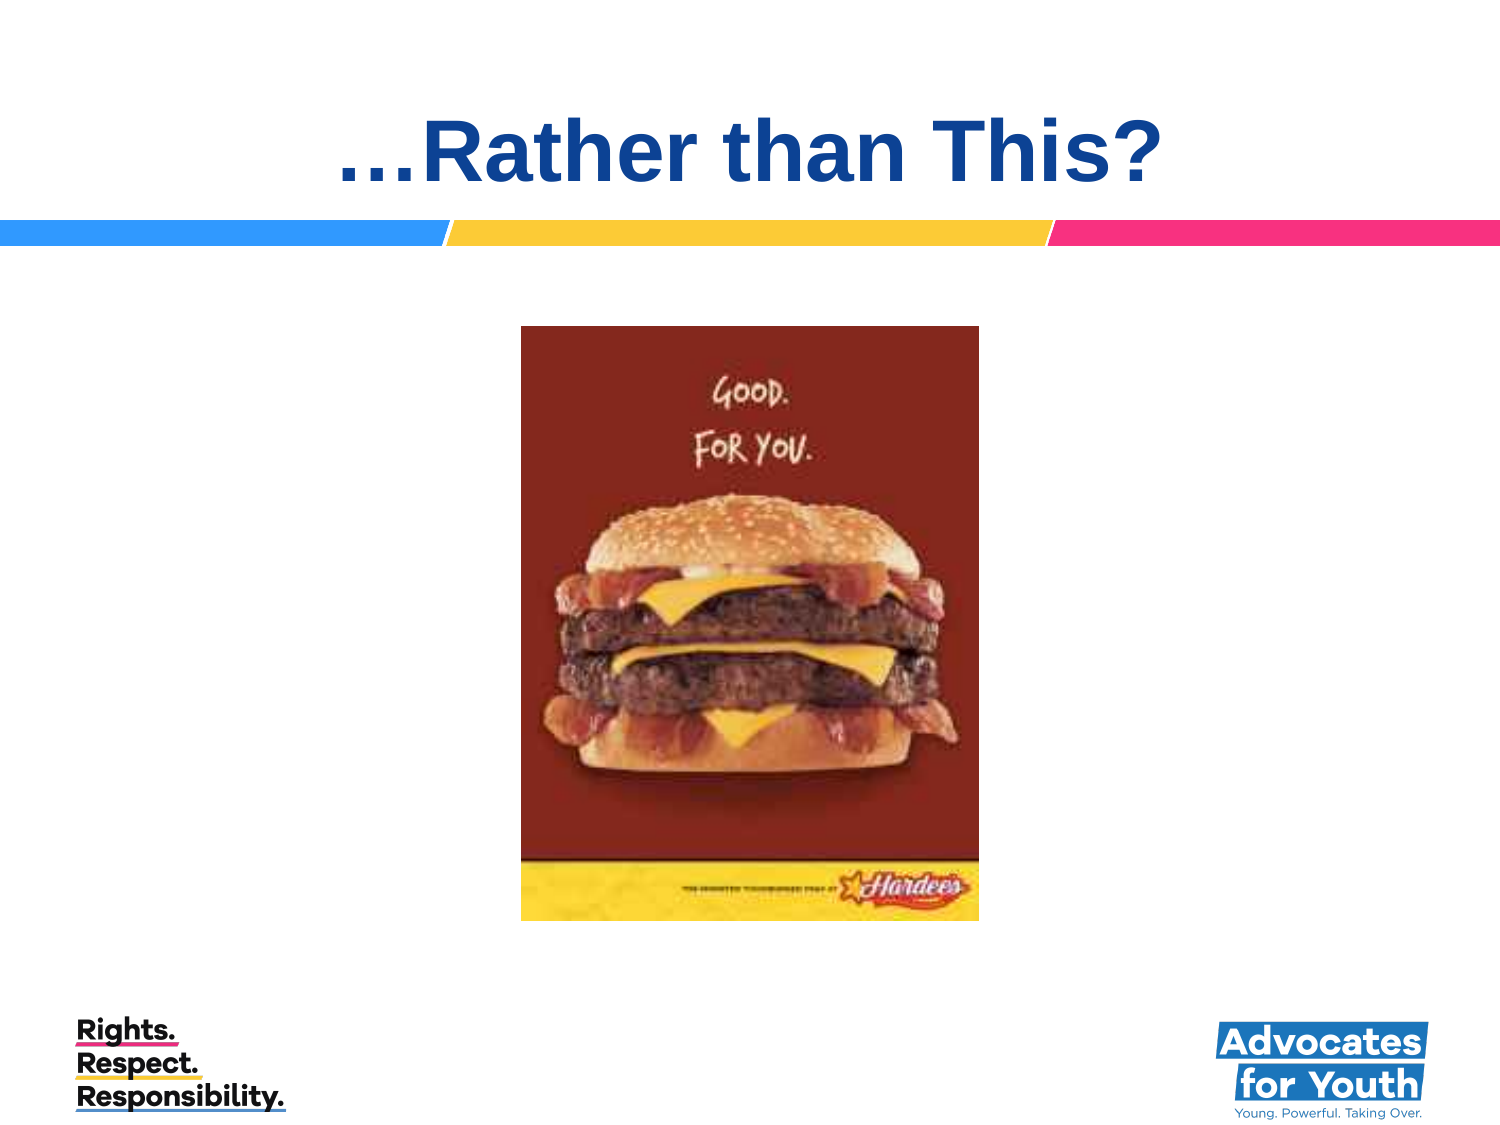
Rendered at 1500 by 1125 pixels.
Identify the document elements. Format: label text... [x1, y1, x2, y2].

title …Rather than This? [103, 64, 1397, 228]
picture [0, 207, 1500, 258]
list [520, 326, 980, 921]
